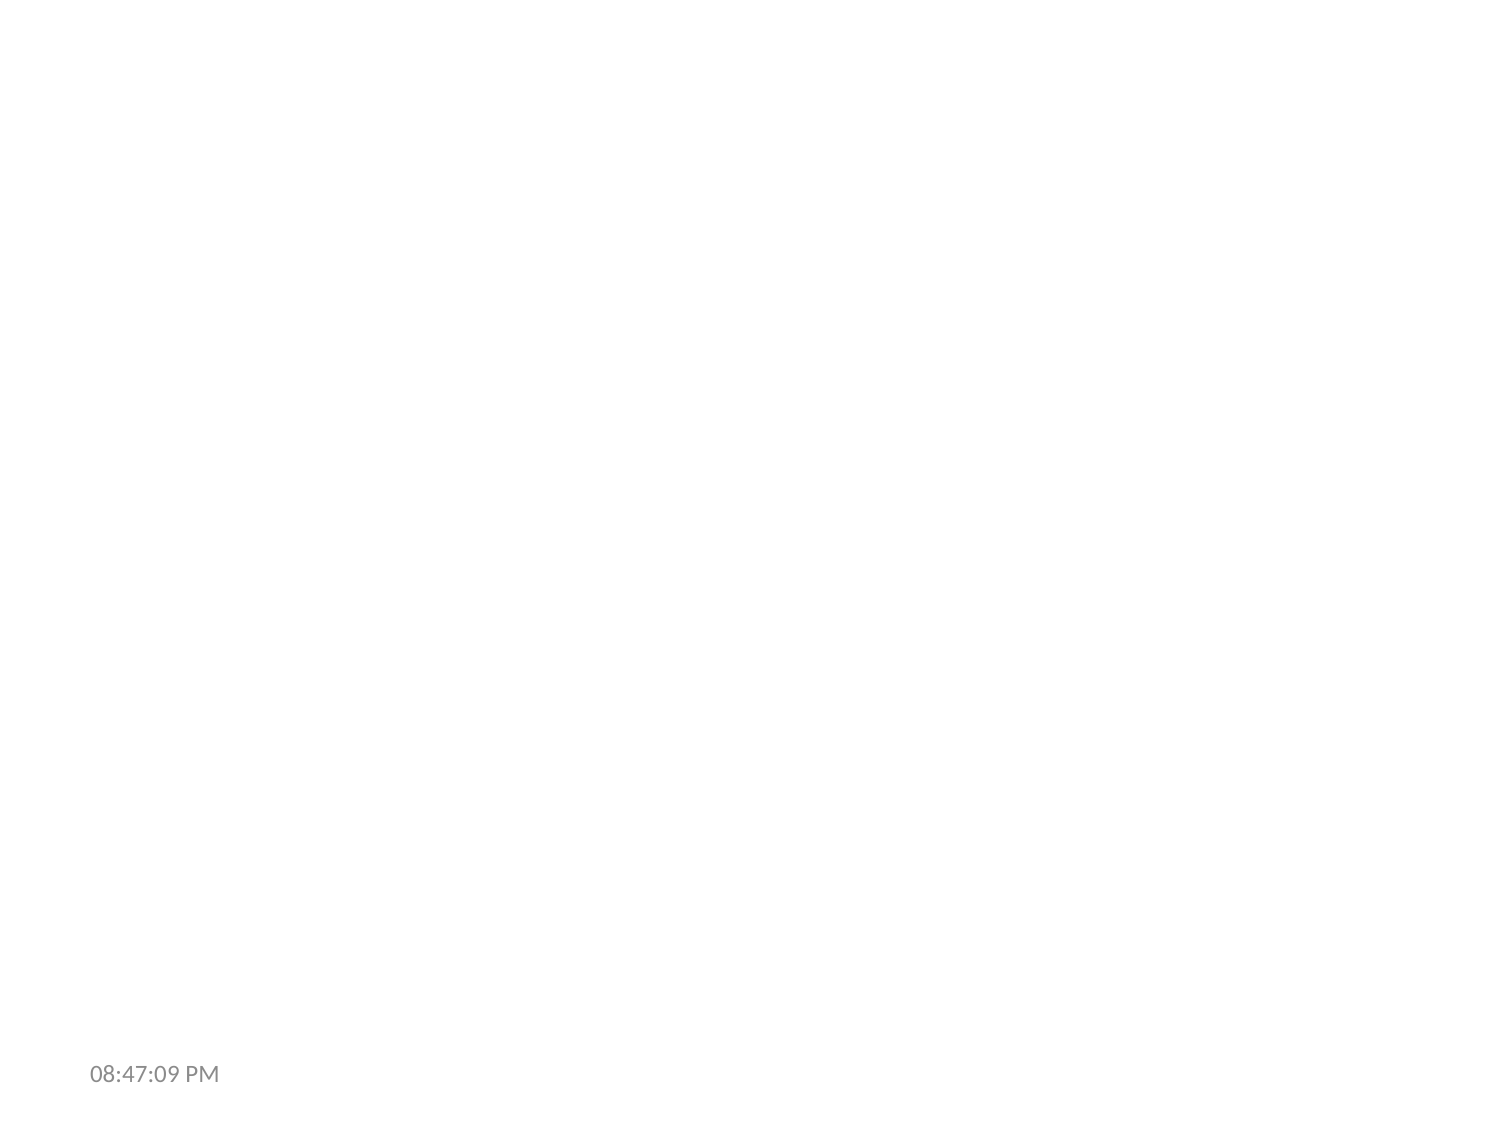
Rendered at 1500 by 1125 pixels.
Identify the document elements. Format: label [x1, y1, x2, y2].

slide_number [75, 1042, 425, 1103]
